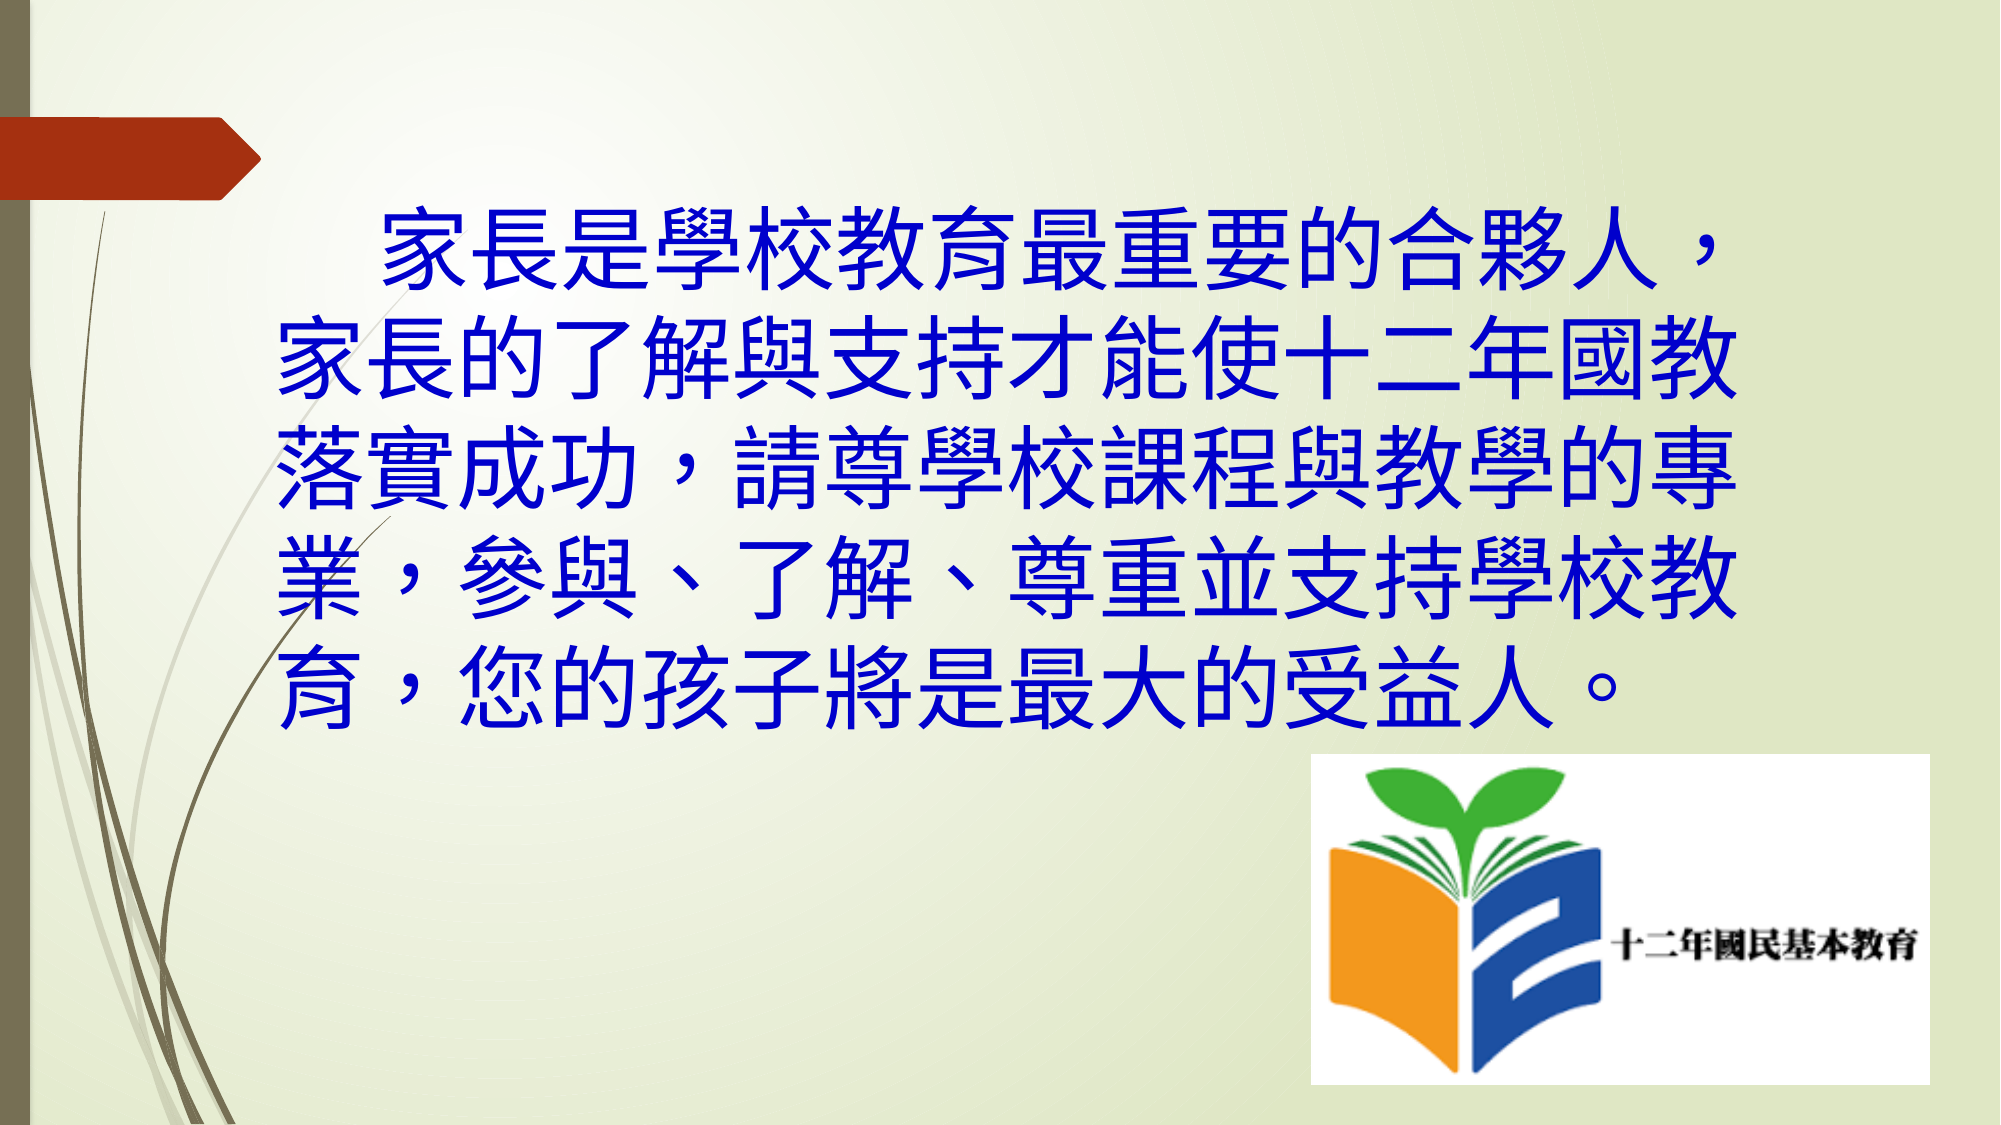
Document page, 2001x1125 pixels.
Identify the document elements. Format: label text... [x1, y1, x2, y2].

picture [1311, 754, 1930, 1086]
text_box 家長是學校教育最重要的合夥人，家長的了解與支持才能使十二年國教落實成功，請尊學校課程與教學的專業，參與、了解、尊重並支持學校教育，您的孩子將是最大的受益人。 [258, 184, 1822, 749]
